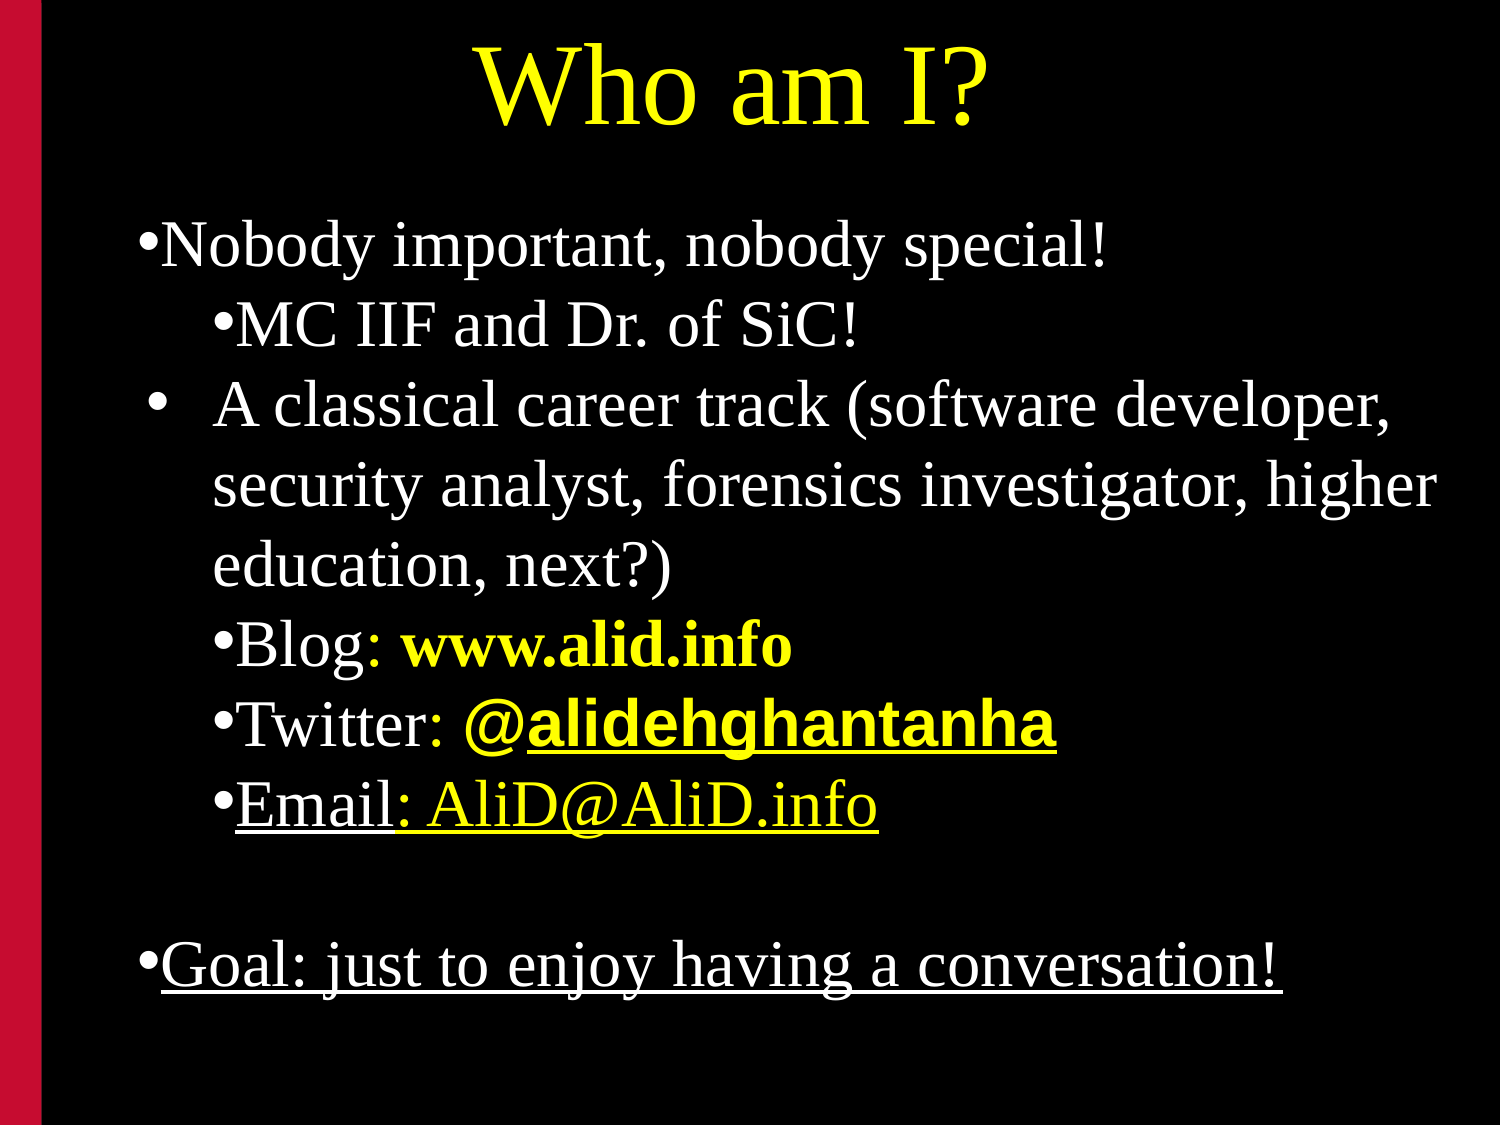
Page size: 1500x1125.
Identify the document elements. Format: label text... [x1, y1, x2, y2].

text_box Who am I? [55, 0, 1410, 154]
text_box Nobody important, nobody special! MC IIF and Dr. of SiC! A classical career track (software developer, security analyst, forensics investigator, higher education, next?) Blog: www.alid.info Twitter: @alidehghantanha Email: AliD@AliD.info Goal: just to enjoy having a conversation! [62, 200, 1463, 1005]
